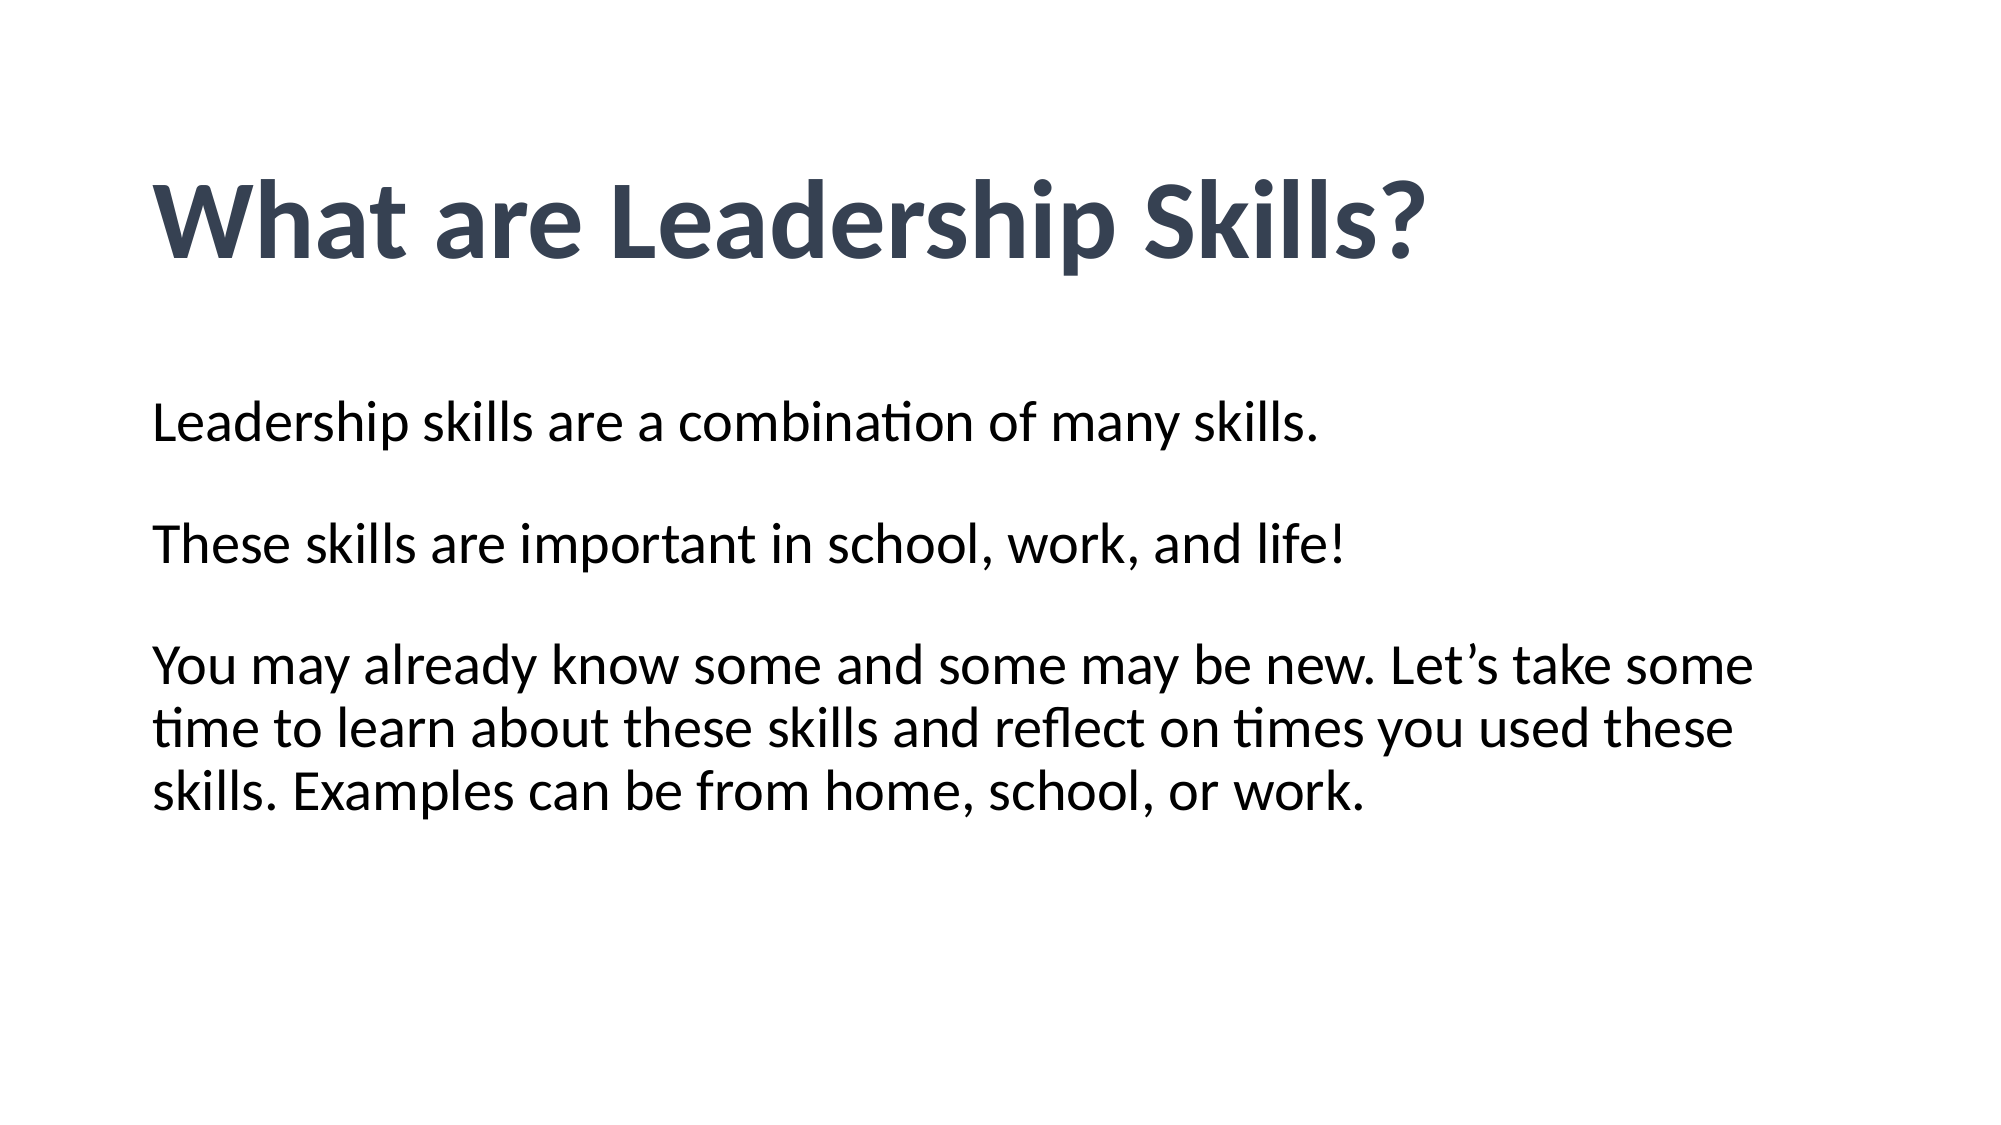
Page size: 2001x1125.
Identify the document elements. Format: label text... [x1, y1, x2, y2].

title What are Leadership Skills? [137, 113, 1863, 332]
list Leadership skills are a combination of many skills. These skills are important in school, work, and life! You may already know some and some may be new. Let’s take some time to learn about these skills and reflect on times you used these skills. Examples can be from home, school, or work. [137, 384, 1772, 1098]
